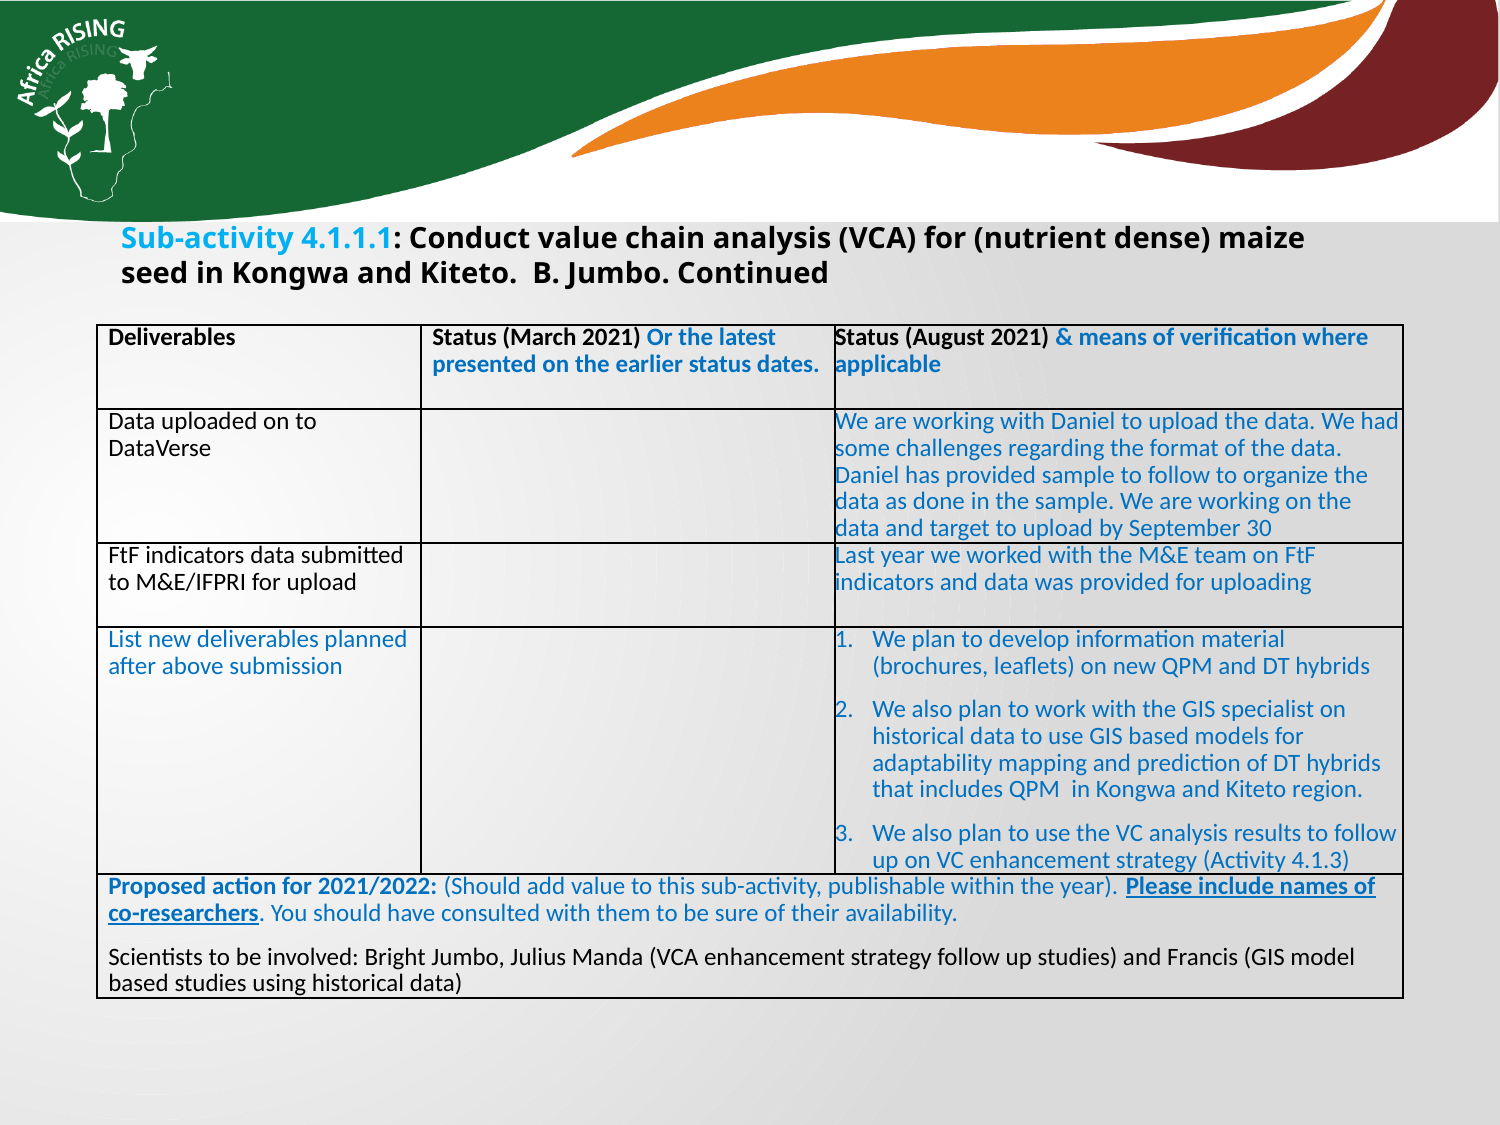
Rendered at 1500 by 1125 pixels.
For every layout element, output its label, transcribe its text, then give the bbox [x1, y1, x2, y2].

table_cell [422, 628, 834, 873]
table_cell [422, 410, 834, 542]
table_cell Last year we worked with the M&E team on FtF indicators and data was provided for uploading [836, 544, 1402, 626]
table_cell [422, 544, 834, 626]
table_header Deliverables [98, 326, 420, 408]
list Sub-activity 4.1.1.1: Conduct value chain analysis (VCA) for (nutrient dense) maize seed in Kongwa and Kiteto. B. Jumbo. Continued [87, 212, 1363, 350]
table_cell We plan to develop information material (brochures, leaflets) on new QPM and DT hybrids We also plan to work with the GIS specialist on historical data to use GIS based models for adaptability mapping and prediction of DT hybrids that includes QPM in Kongwa and Kiteto region. We also plan to use the VC analysis results to follow up on VC enhancement strategy (Activity 4.1.3) [836, 628, 1402, 873]
table_header Status (March 2021) Or the latest presented on the earlier status dates. [422, 326, 834, 408]
table_cell Data uploaded on to DataVerse [98, 410, 420, 542]
table_cell List new deliverables planned after above submission [98, 628, 420, 873]
picture [0, 0, 1499, 222]
table_cell FtF indicators data submitted to M&E/IFPRI for upload [98, 544, 420, 626]
table_cell We are working with Daniel to upload the data. We had some challenges regarding the format of the data. Daniel has provided sample to follow to organize the data as done in the sample. We are working on the data and target to upload by September 30 [836, 410, 1402, 542]
table_cell Proposed action for 2021/2022: (Should add value to this sub-activity, publishable within the year). Please include names of co-researchers. You should have consulted with them to be sure of their availability. Scientists to be involved: Bright Jumbo, Julius Manda (VCA enhancement strategy follow up studies) and Francis (GIS model based studies using historical data) [98, 875, 1402, 997]
table_header Status (August 2021) & means of verification where applicable [836, 326, 1402, 408]
